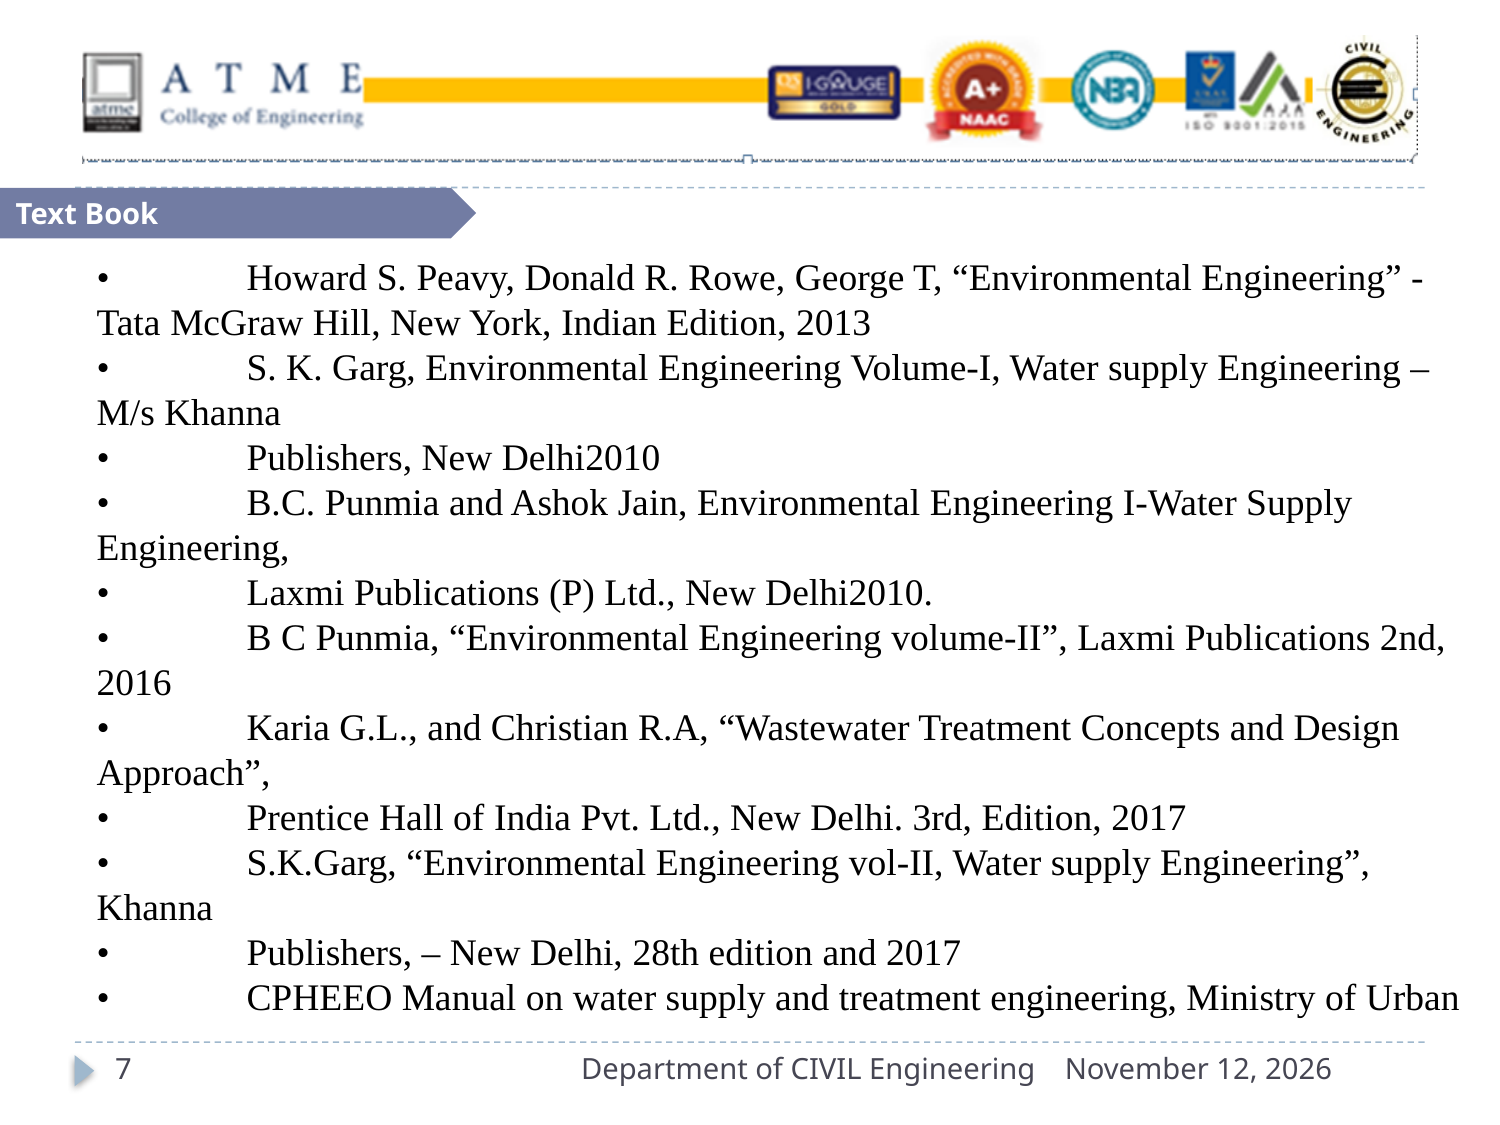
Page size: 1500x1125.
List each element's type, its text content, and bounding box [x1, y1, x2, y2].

slide_number 7 [100, 1042, 426, 1103]
footer Department of CIVIL Engineering [475, 1042, 1051, 1103]
picture [82, 35, 1418, 164]
text_box Text Book [0, 187, 477, 239]
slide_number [1051, 1042, 1426, 1103]
text_box • Howard S. Peavy, Donald R. Rowe, George T, “Environmental Engineering” - Tata McGraw Hill, New York, Indian Edition, 2013 • S. K. Garg, Environmental Engineering Volume-I, Water supply Engineering – M/s Khanna • Publishers, New Delhi2010 • B.C. Punmia and Ashok Jain, Environmental Engineering I-Water Supply Engineering, • Laxmi Publications (P) Ltd., New Delhi2010. • B C Punmia, “Environmental Engineering volume-II”, Laxmi Publications 2nd, 2016 • Karia G.L., and Christian R.A, “Wastewater Treatment Concepts and Design Approach”, • Prentice Hall of India Pvt. Ltd., New Delhi. 3rd, Edition, 2017 • S.K.Garg, “Environmental Engineering vol-II, Water supply Engineering”, Khanna • Publishers, – New Delhi, 28th edition and 2017 • CPHEEO Manual on water supply and treatment engineering, Ministry of Urban [81, 246, 1477, 1026]
